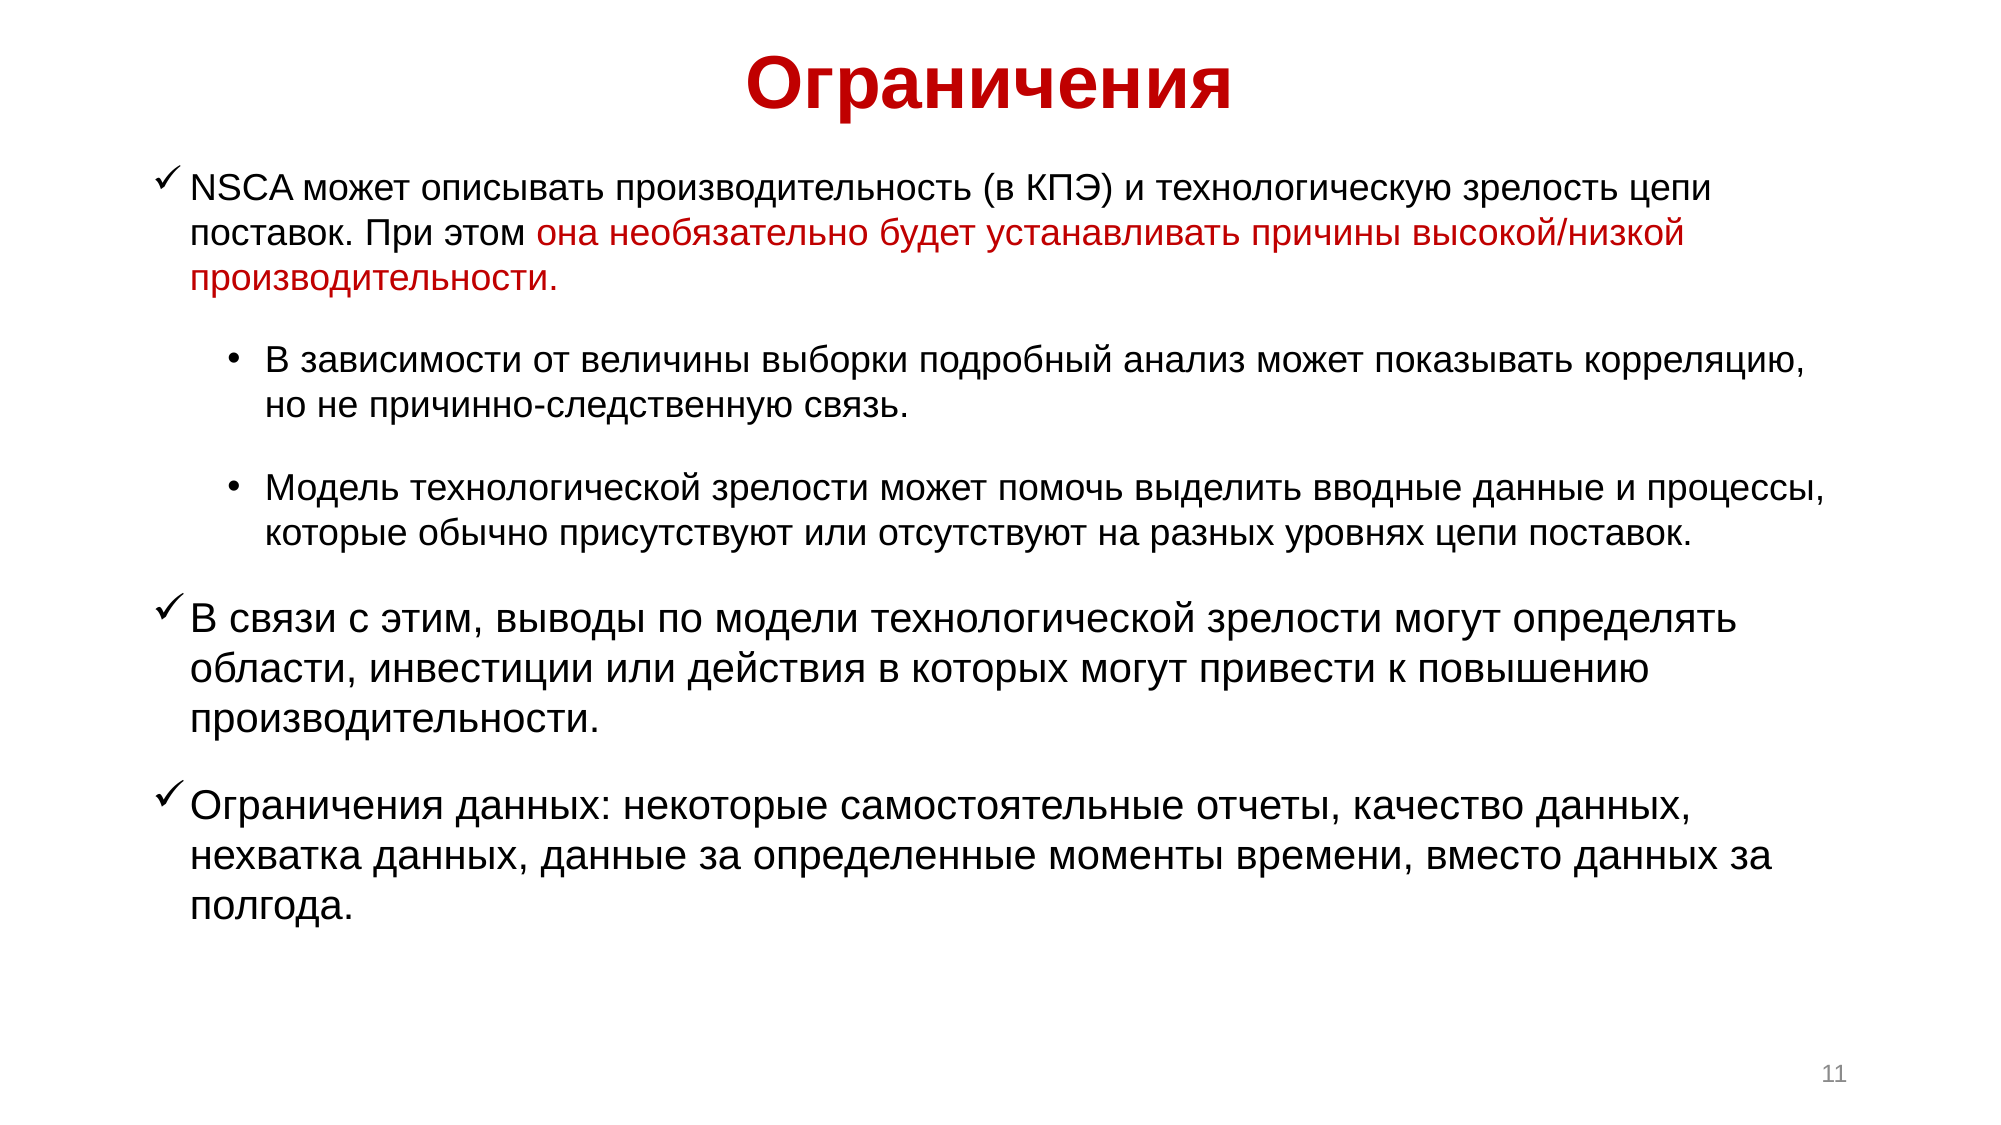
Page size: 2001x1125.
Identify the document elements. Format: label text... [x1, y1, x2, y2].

slide_number 11 [1412, 1042, 1863, 1103]
list NSCA может описывать производительность (в КПЭ) и технологическую зрелость цепи поставок. При этом она необязательно будет устанавливать причины высокой/низкой производительности. В зависимости от величины выборки подробный анализ может показывать корреляцию, но не причинно-следственную связь. Модель технологической зрелости может помочь выделить вводные данные и процессы, которые обычно присутствуют или отсутствуют на разных уровнях цепи поставок. В связи с этим, выводы по модели технологической зрелости могут определять области, инвестиции или действия в которых могут привести к повышению производительности. Ограничения данных: некоторые самостоятельные отчеты, качество данных, нехватка данных, данные за определенные моменты времени, вместо данных за полгода. [137, 155, 1843, 1125]
text_box Ограничения [477, 26, 1502, 131]
